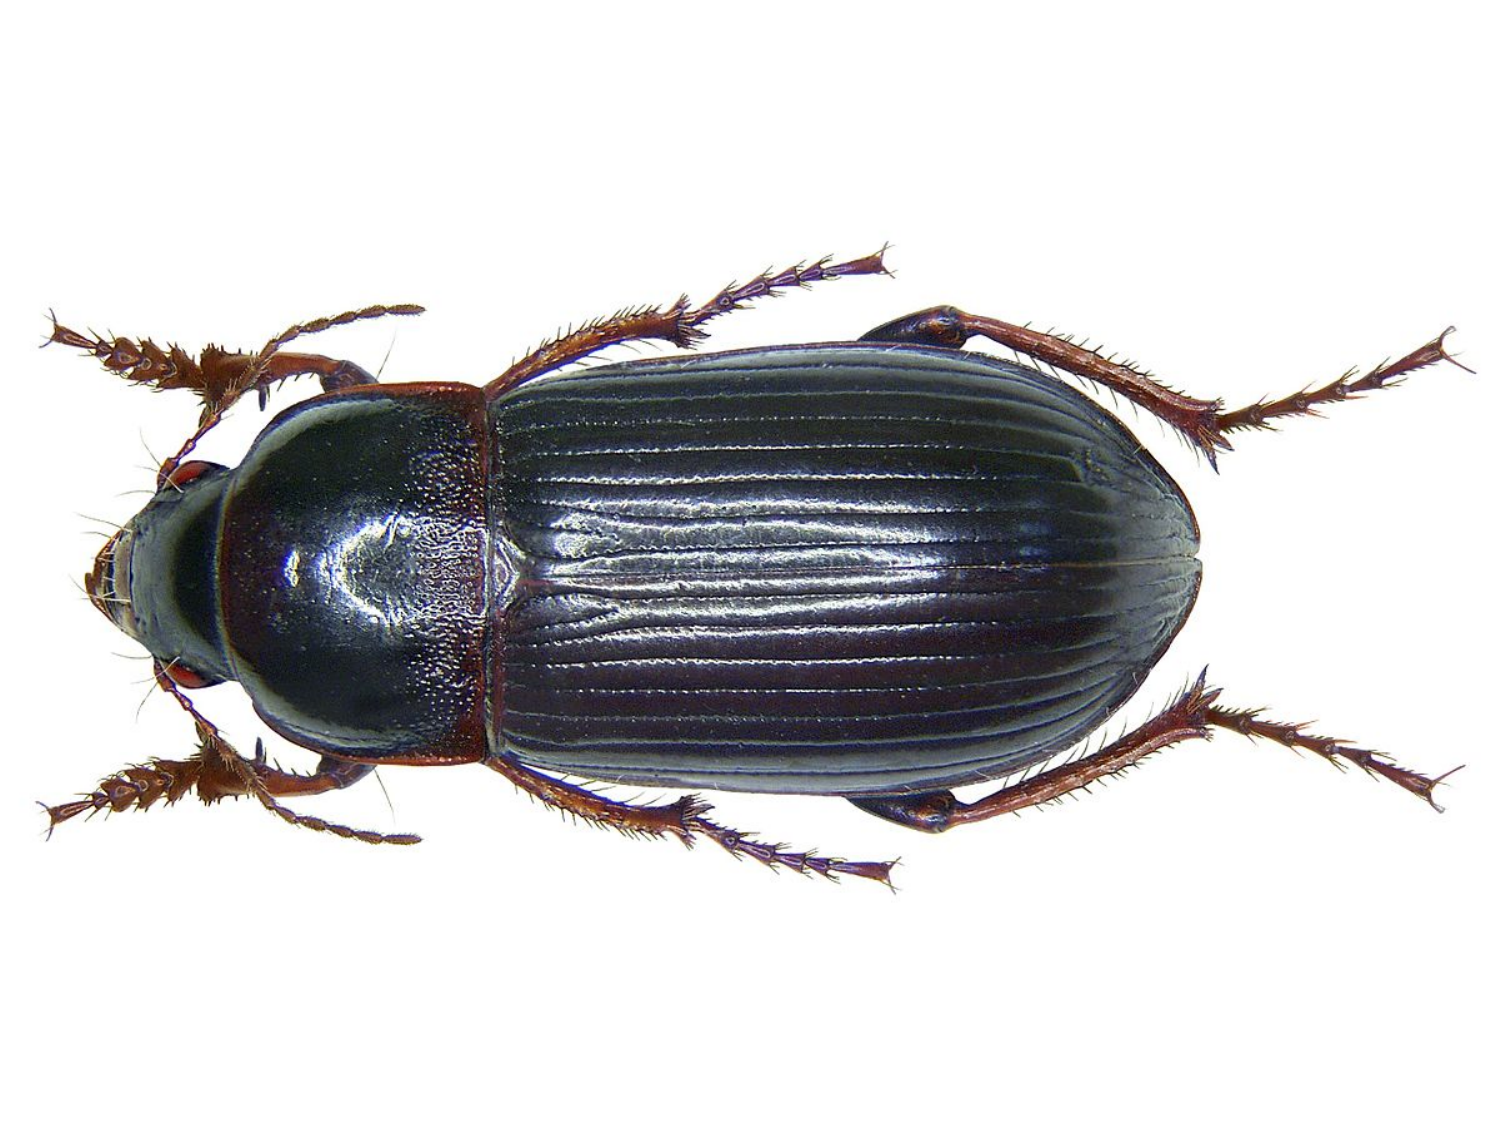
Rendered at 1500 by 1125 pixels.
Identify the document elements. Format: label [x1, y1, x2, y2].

picture [0, 211, 1500, 914]
